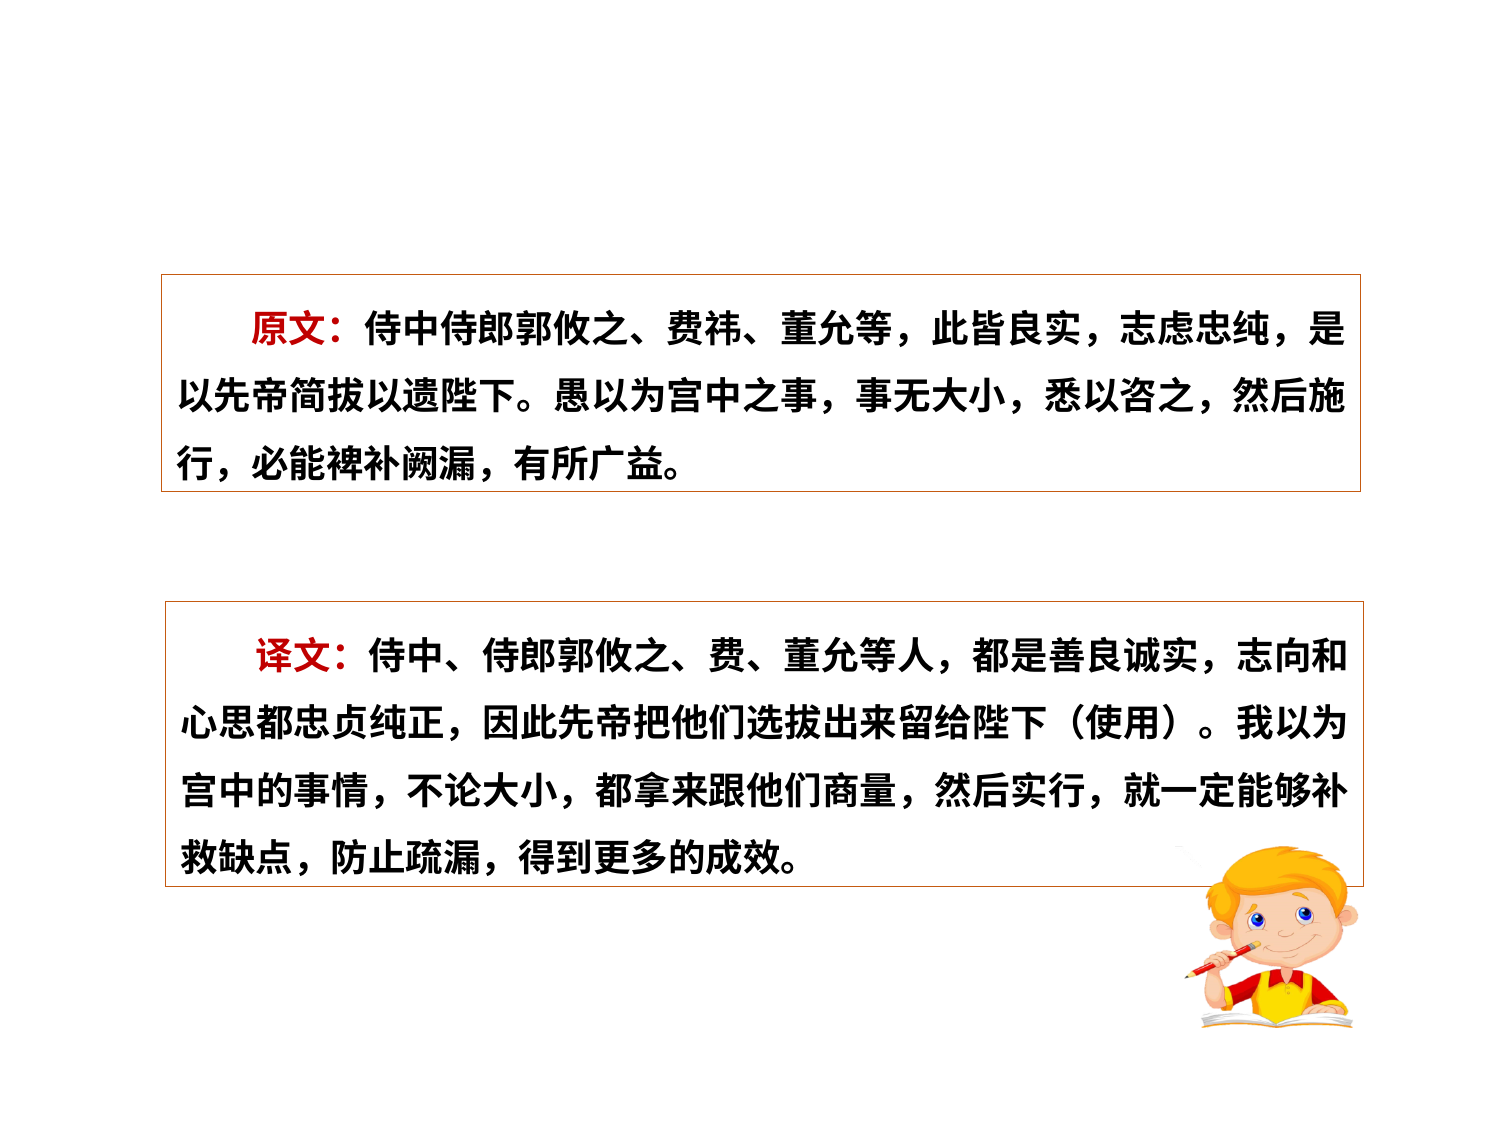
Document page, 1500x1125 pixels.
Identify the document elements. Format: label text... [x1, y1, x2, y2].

picture [1175, 846, 1383, 1028]
text_box 译文：侍中、侍郎郭攸之、费、董允等人，都是善良诚实，志向和心思都忠贞纯正，因此先帝把他们选拔出来留给陛下（使用）。我以为宫中的事情，不论大小，都拿来跟他们商量，然后实行，就一定能够补救缺点，防止疏漏，得到更多的成效。 [165, 601, 1364, 887]
text_box 原文：侍中侍郎郭攸之、费祎、董允等，此皆良实，志虑忠纯，是以先帝简拔以遗陛下。愚以为宫中之事，事无大小，悉以咨之，然后施行，必能裨补阙漏，有所广益。 [161, 274, 1361, 492]
